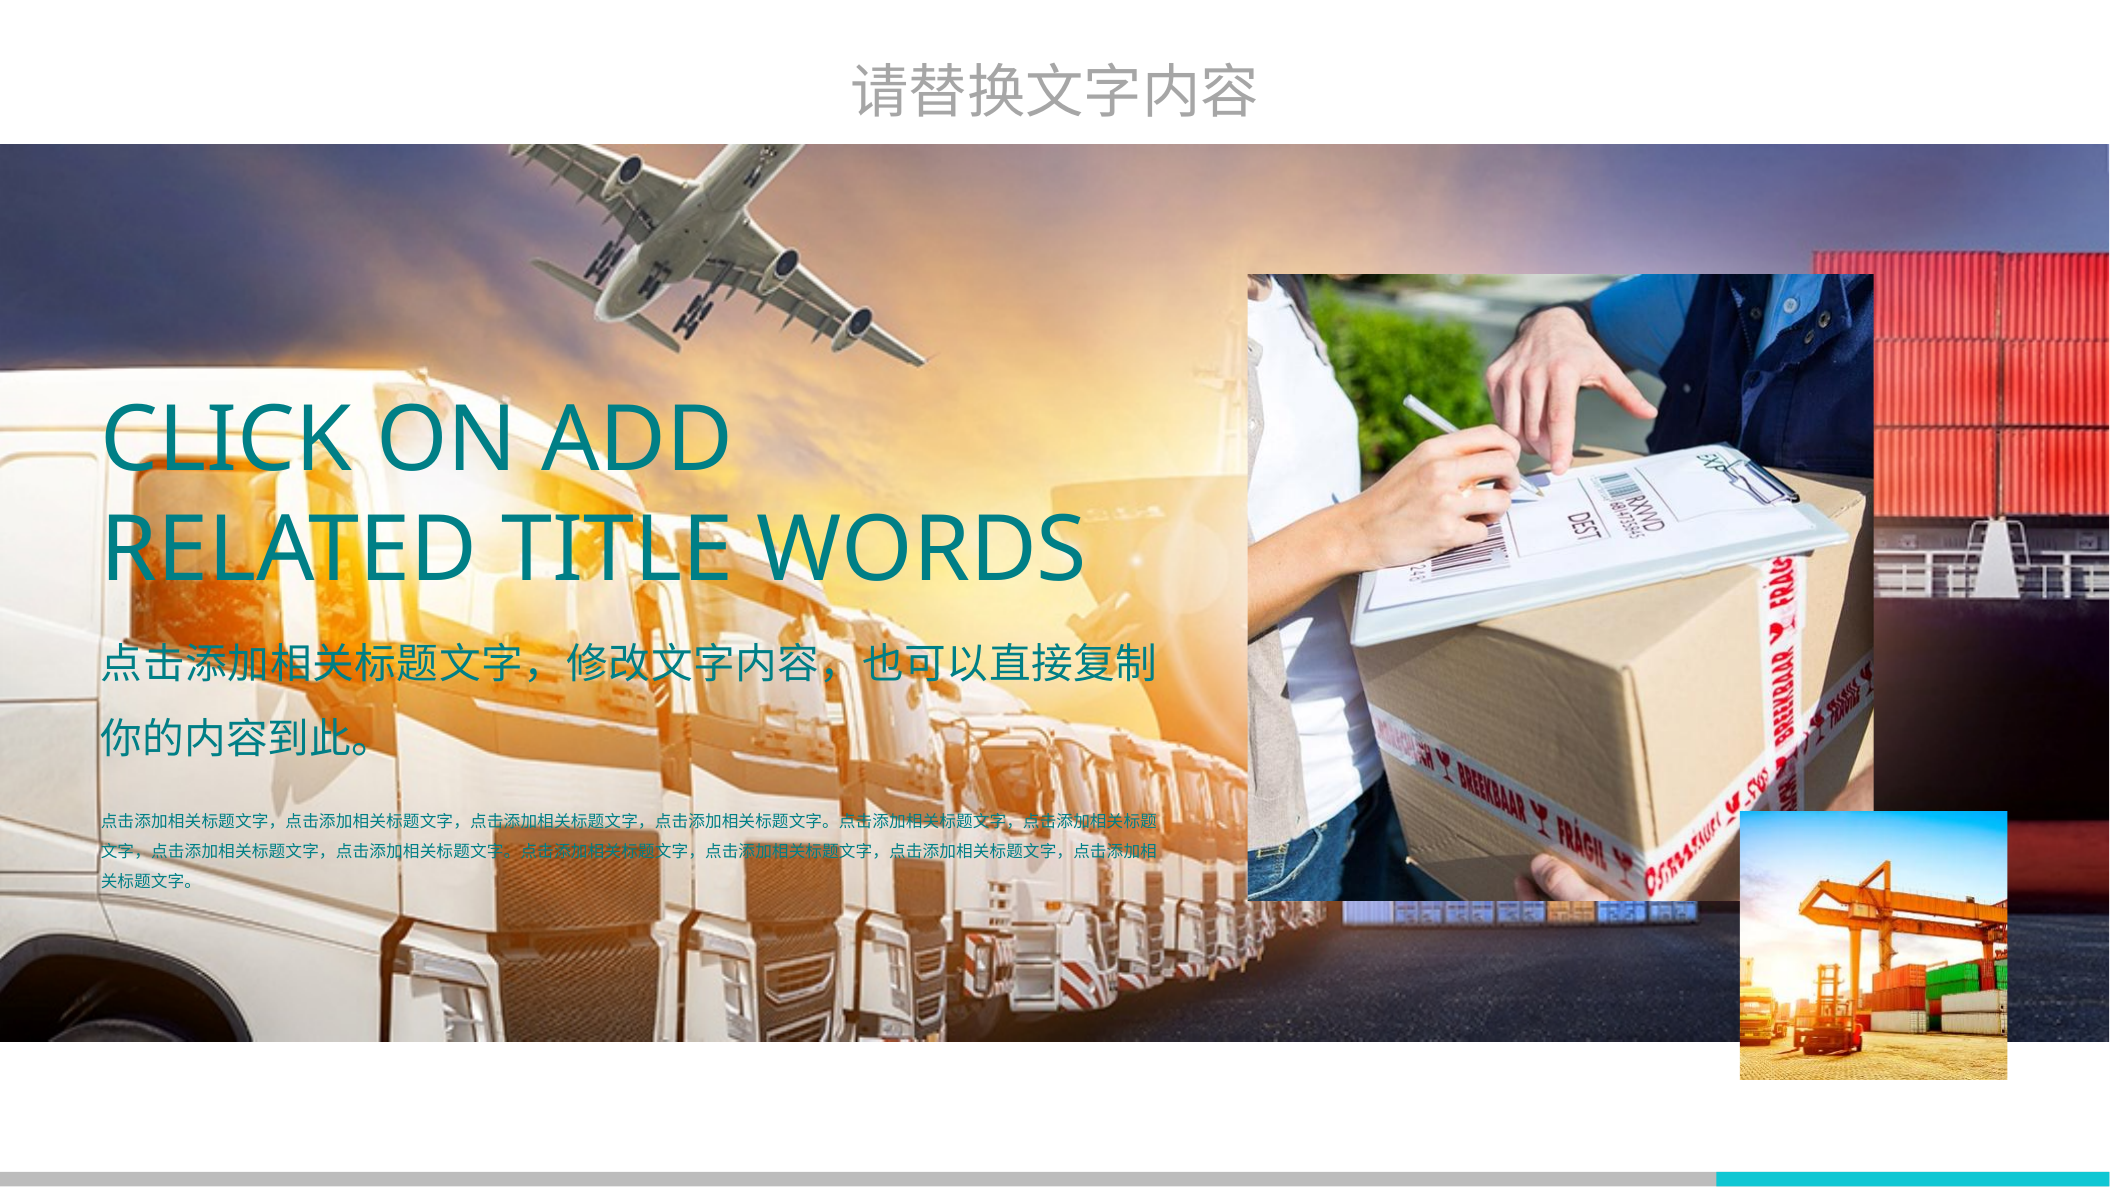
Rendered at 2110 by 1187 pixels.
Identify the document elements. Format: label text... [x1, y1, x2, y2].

text_box [1739, 811, 2008, 1080]
text_box 点击添加相关标题文字，修改文字内容，也可以直接复制你的内容到此。 点击添加相关标题文字，点击添加相关标题文字，点击添加相关标题文字，点击添加相关标题文字。点击添加相关标题文字，点击添加相关标题文字，点击添加相关标题文字，点击添加相关标题文字。点击添加相关标题文字，点击添加相关标题文字，点击添加相关标题文字，点击添加相关标题文字。 [86, 604, 1173, 899]
text_box CLICK ON ADD RELATED TITLE WORDS [86, 371, 1173, 604]
text_box 请替换文字内容 [820, 32, 1289, 124]
text_box [0, 143, 2110, 1043]
text_box [1247, 273, 1875, 901]
